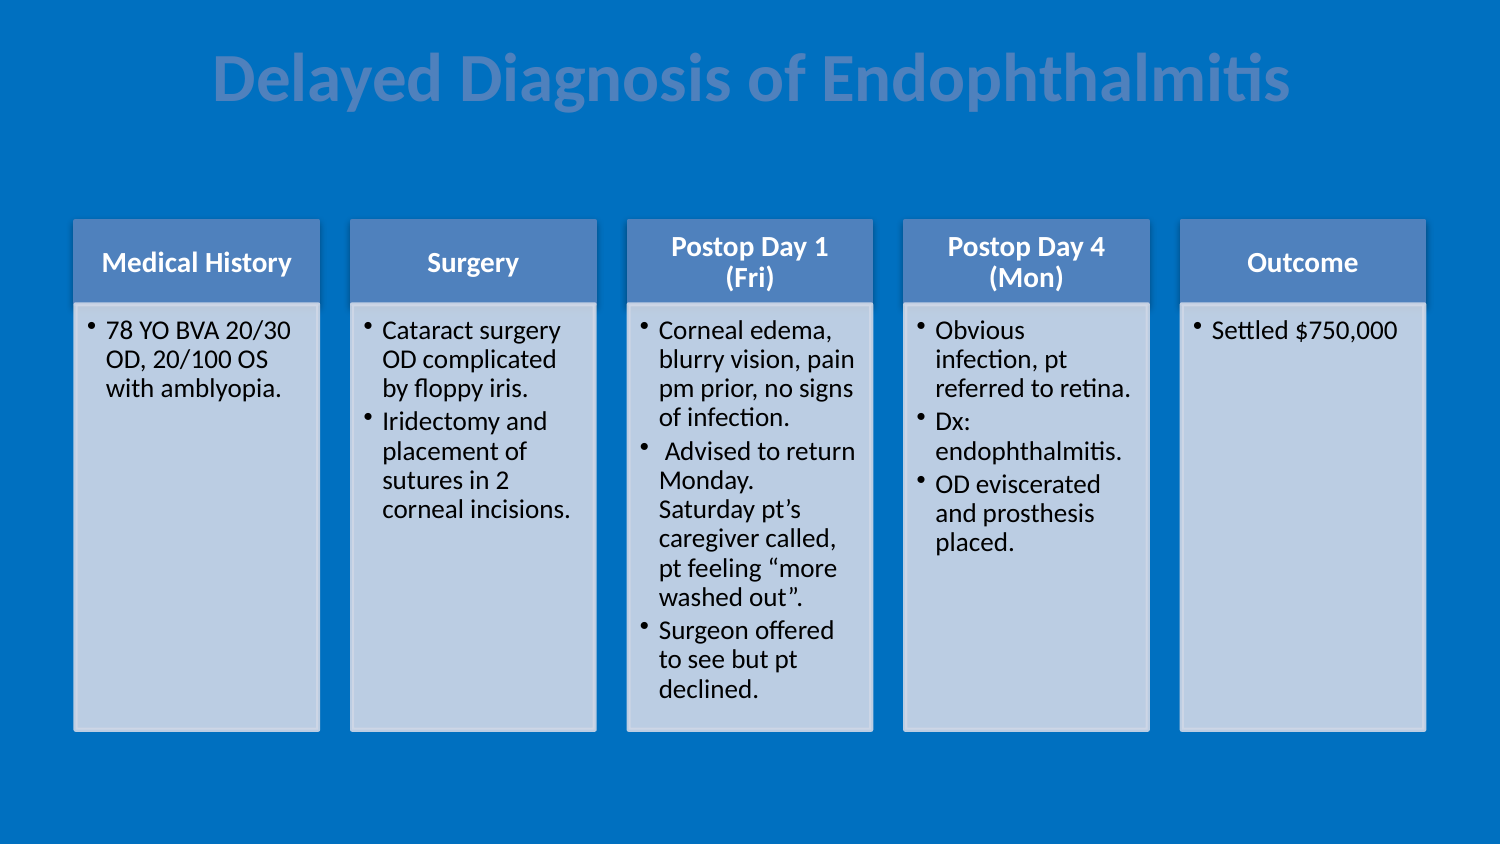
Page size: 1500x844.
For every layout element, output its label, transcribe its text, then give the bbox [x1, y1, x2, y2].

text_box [74, 196, 1426, 754]
text_box Delayed Diagnosis of Endophthalmitis [15, 33, 1489, 175]
